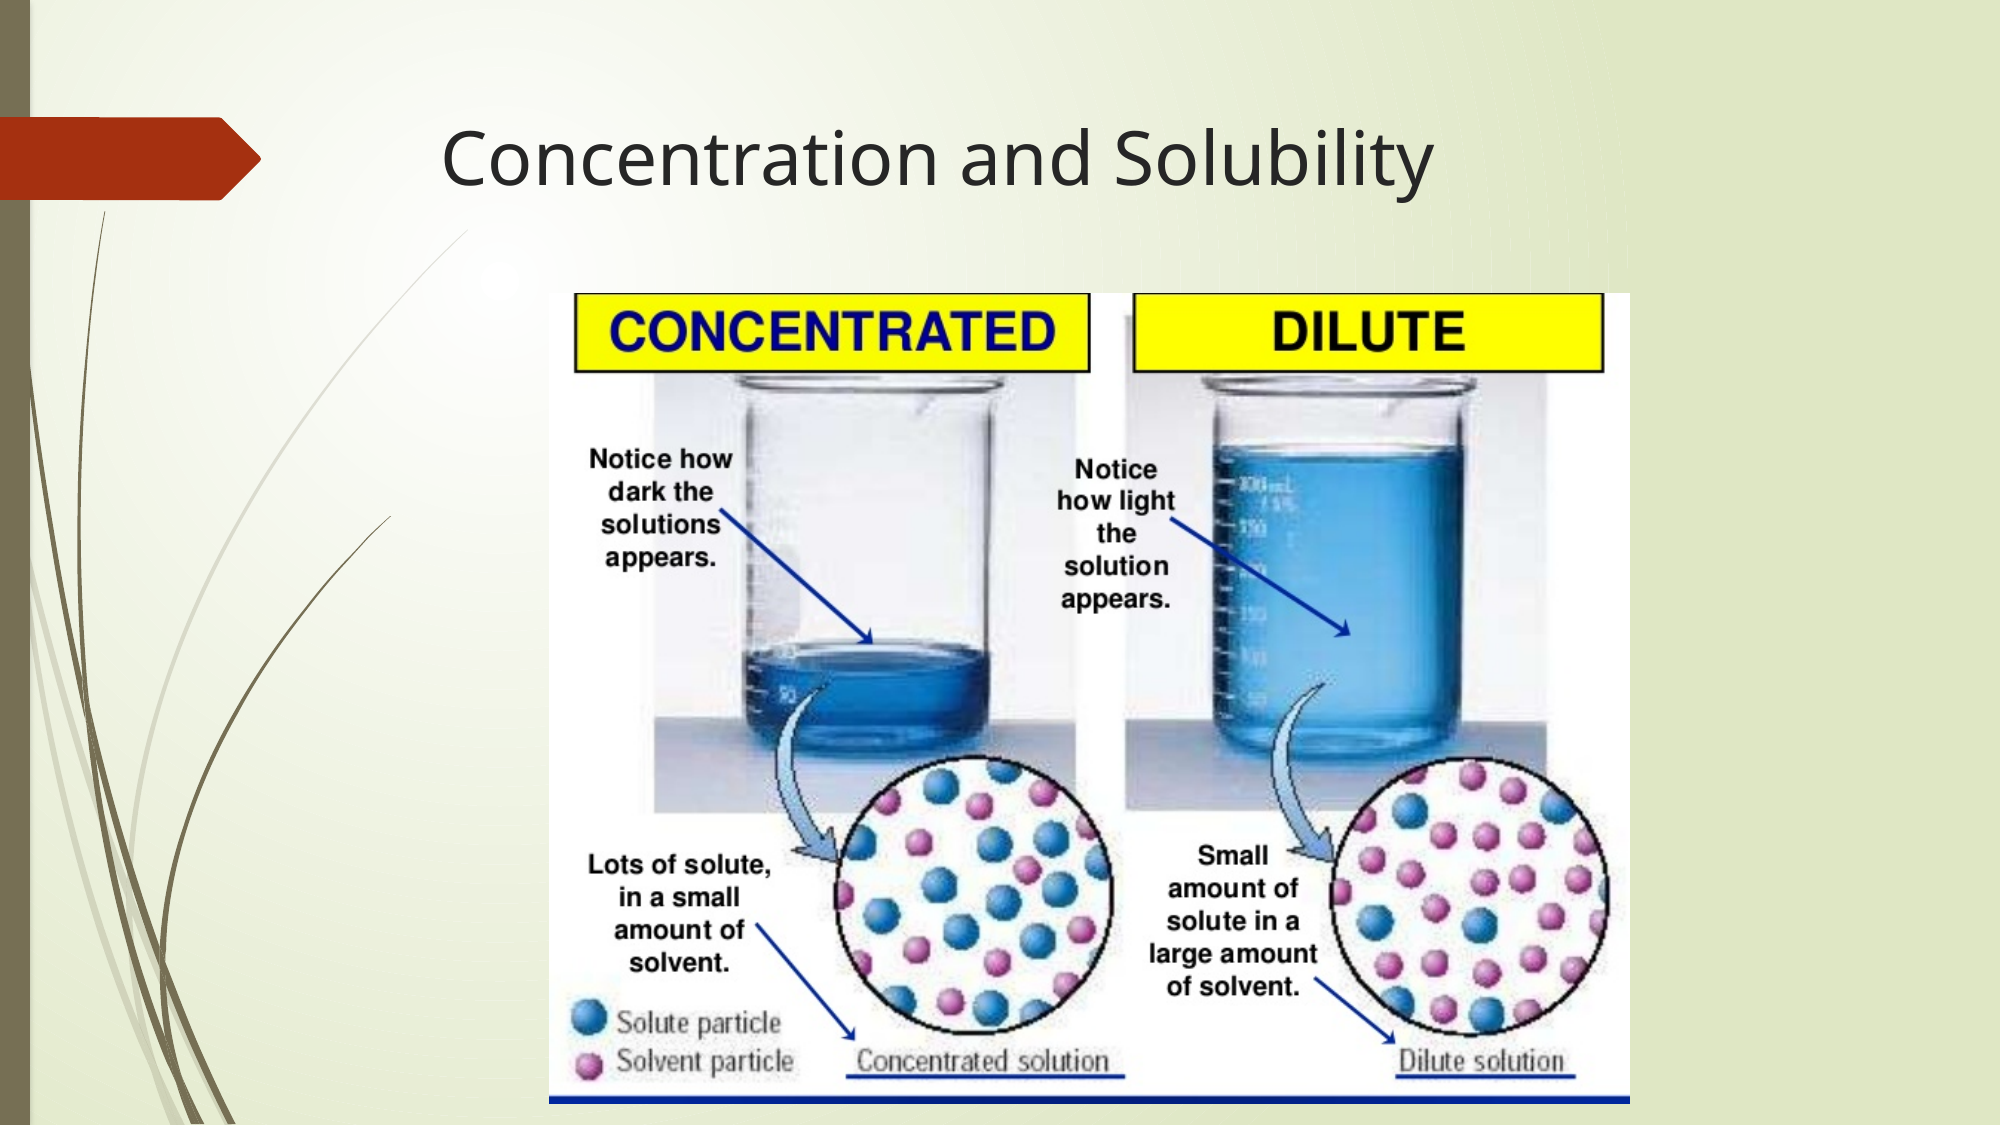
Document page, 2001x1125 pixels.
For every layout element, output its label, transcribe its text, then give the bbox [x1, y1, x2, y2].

title Concentration and Solubility [425, 102, 1888, 313]
picture [549, 293, 1631, 1104]
